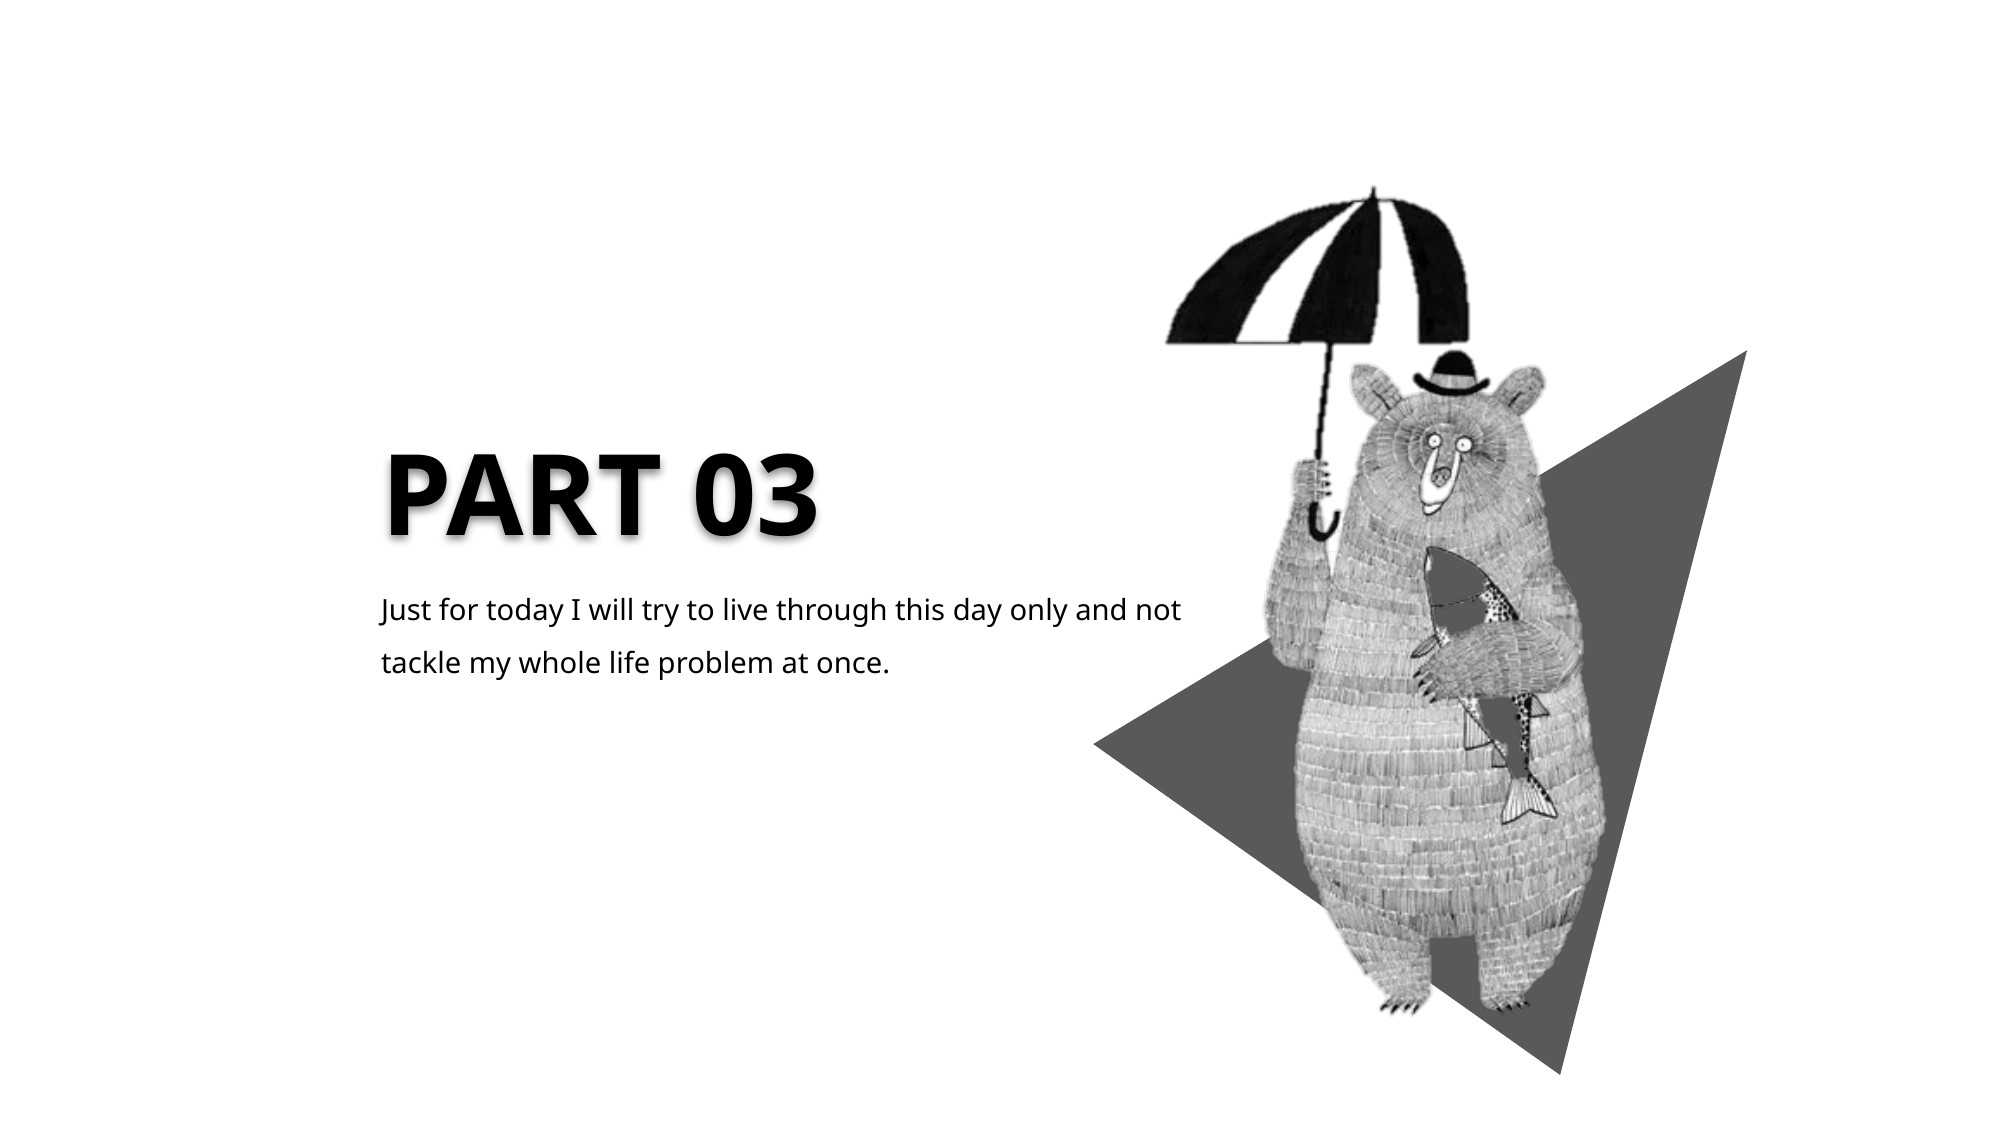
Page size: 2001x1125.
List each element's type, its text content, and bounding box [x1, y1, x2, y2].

text_box PART 03 [366, 415, 1155, 566]
text_box [1682, 348, 1749, 607]
text_box Just for today I will try to live through this day only and not tackle my whole life problem at once. [366, 566, 1155, 687]
text_box [1476, 1017, 1577, 1077]
picture [1155, 173, 1682, 1017]
text_box [1091, 705, 1155, 790]
